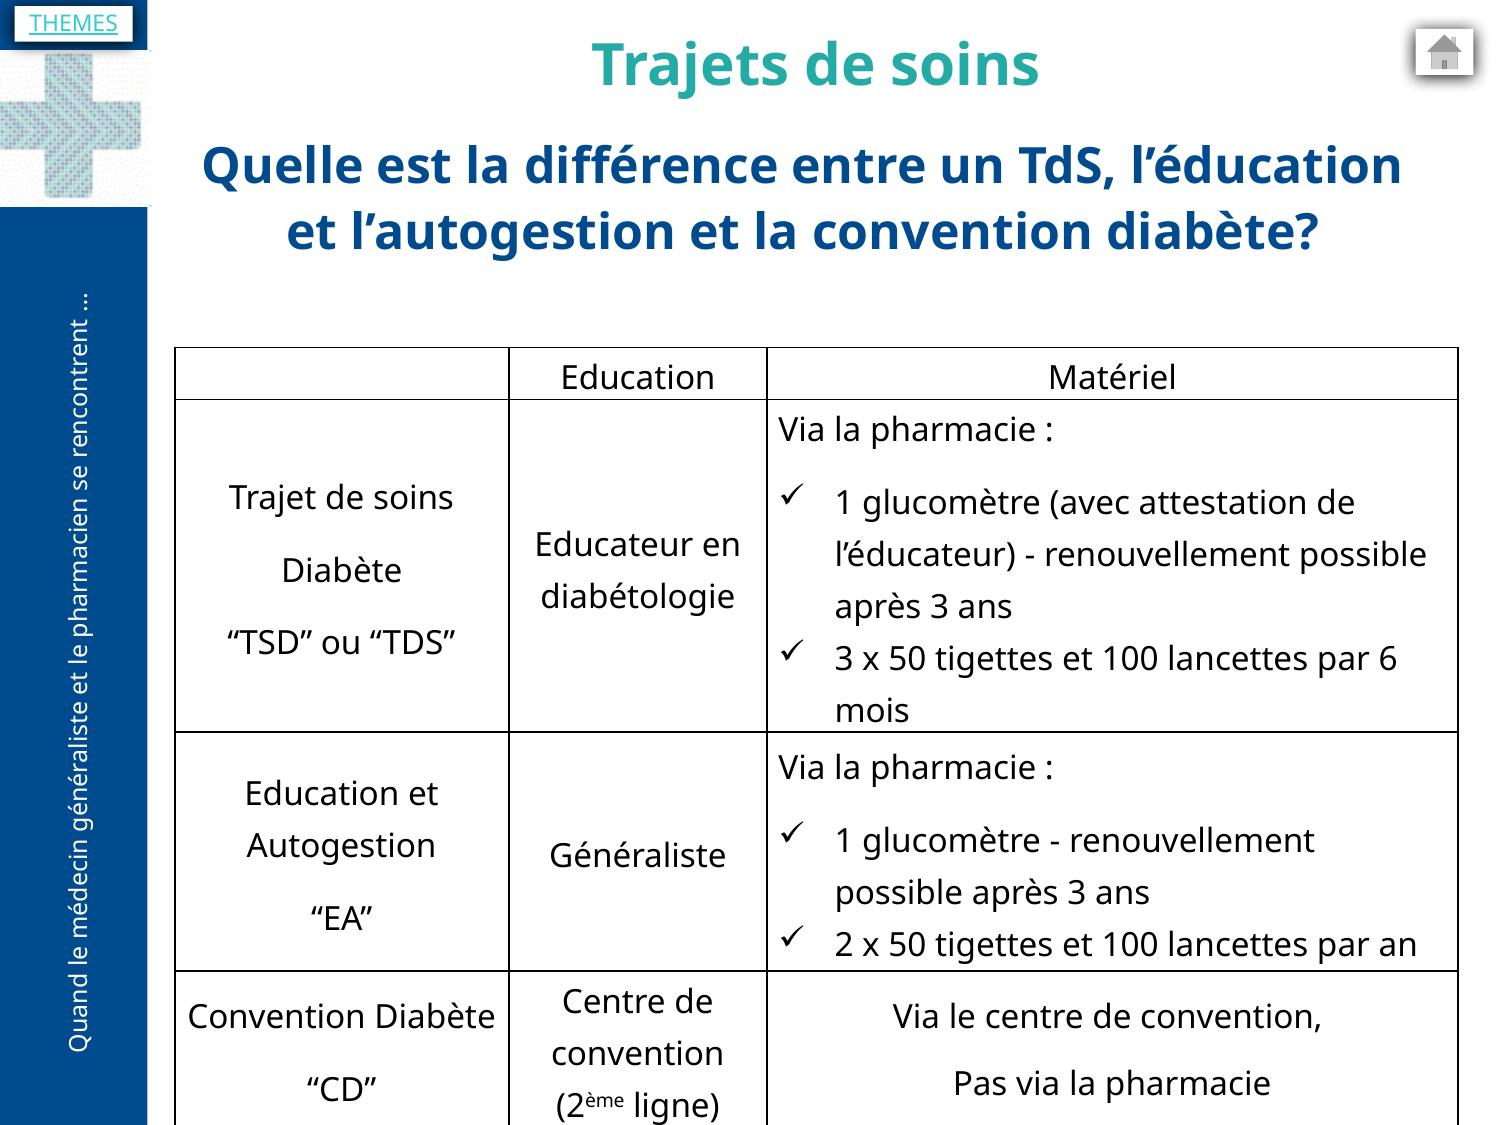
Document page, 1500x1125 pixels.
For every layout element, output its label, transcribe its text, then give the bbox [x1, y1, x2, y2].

table_cell Education et Autogestion “EA” [176, 733, 508, 970]
list Trajets de soins [174, 28, 1458, 121]
table_cell Via la pharmacie : 1 glucomètre (avec attestation de l’éducateur) - renouvellement possible après 3 ans 3 x 50 tigettes et 100 lancettes par 6 mois [768, 400, 1457, 731]
table_header Matériel [768, 348, 1457, 399]
text_box [1415, 28, 1474, 76]
table_cell Via le centre de convention, Pas via la pharmacie [768, 972, 1457, 1125]
table_cell Généraliste [510, 733, 766, 970]
table_header [176, 348, 508, 399]
table_cell Centre de convention (2ème ligne) [510, 972, 766, 1125]
list Quelle est la différence entre un TdS, l’éducation et l’autogestion et la convention diabète? [162, 120, 1444, 290]
table_header Education [510, 348, 766, 399]
table_cell Trajet de soins Diabète “TSD” ou “TDS” [176, 400, 508, 731]
table_cell Convention Diabète “CD” [176, 972, 508, 1125]
text_box THEMES [14, 5, 134, 42]
table_cell Educateur en diabétologie [510, 400, 766, 731]
table_cell Via la pharmacie : 1 glucomètre - renouvellement possible après 3 ans 2 x 50 tigettes et 100 lancettes par an [768, 733, 1457, 970]
picture [0, 50, 152, 207]
